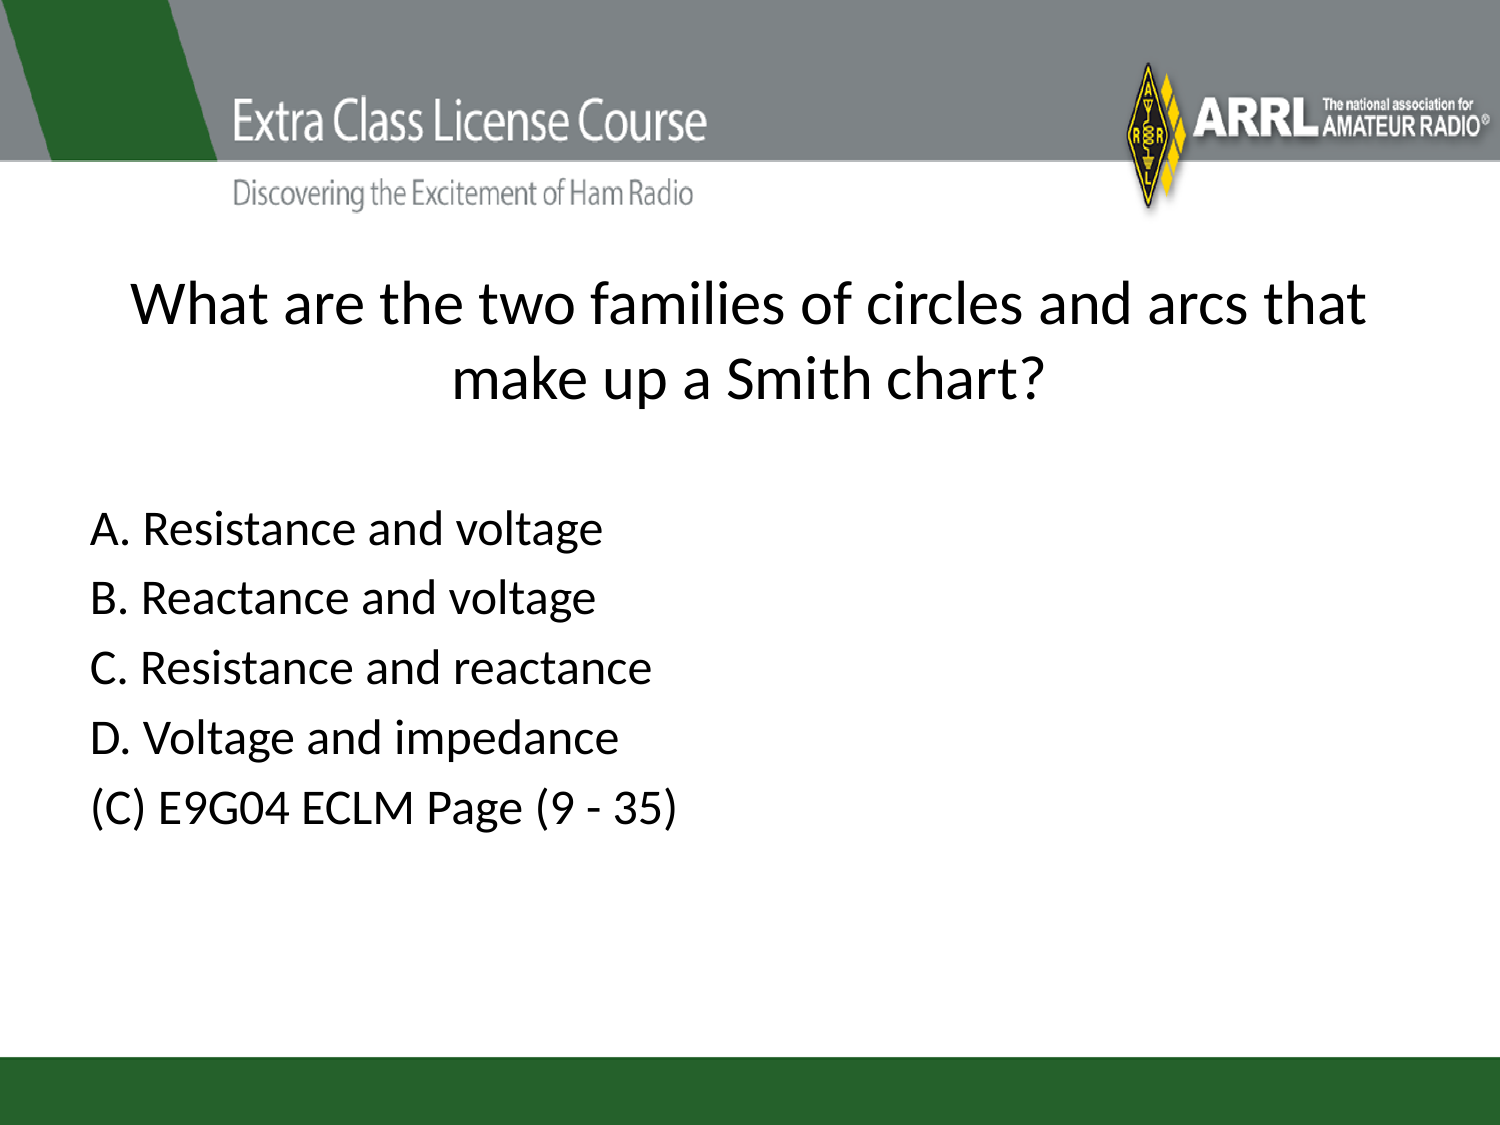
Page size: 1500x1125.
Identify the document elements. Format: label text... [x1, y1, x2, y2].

title What are the two families of circles and arcs that make up a Smith chart? [75, 254, 1425, 435]
picture [0, 0, 1500, 1125]
list A. Resistance and voltage B. Reactance and voltage C. Resistance and reactance D. Voltage and impedance (C) E9G04 ECLM Page (9 - 35) [75, 487, 1425, 1005]
